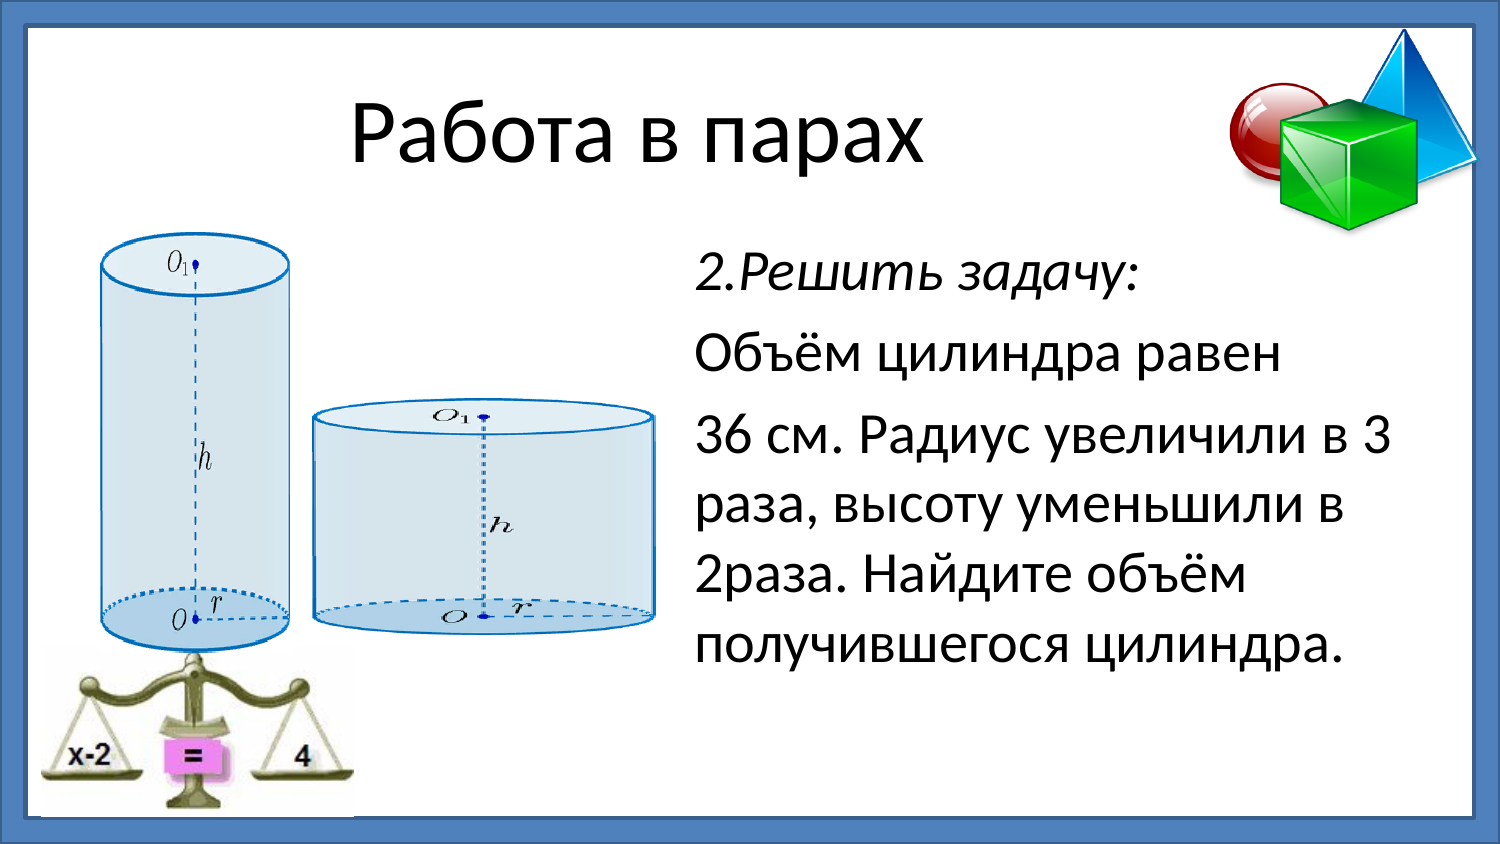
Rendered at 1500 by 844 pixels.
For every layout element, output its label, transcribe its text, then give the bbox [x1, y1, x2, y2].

picture [41, 646, 354, 817]
picture [1222, 8, 1483, 245]
picture [312, 397, 656, 635]
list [100, 232, 290, 653]
title Работа в парах [64, 55, 1211, 197]
